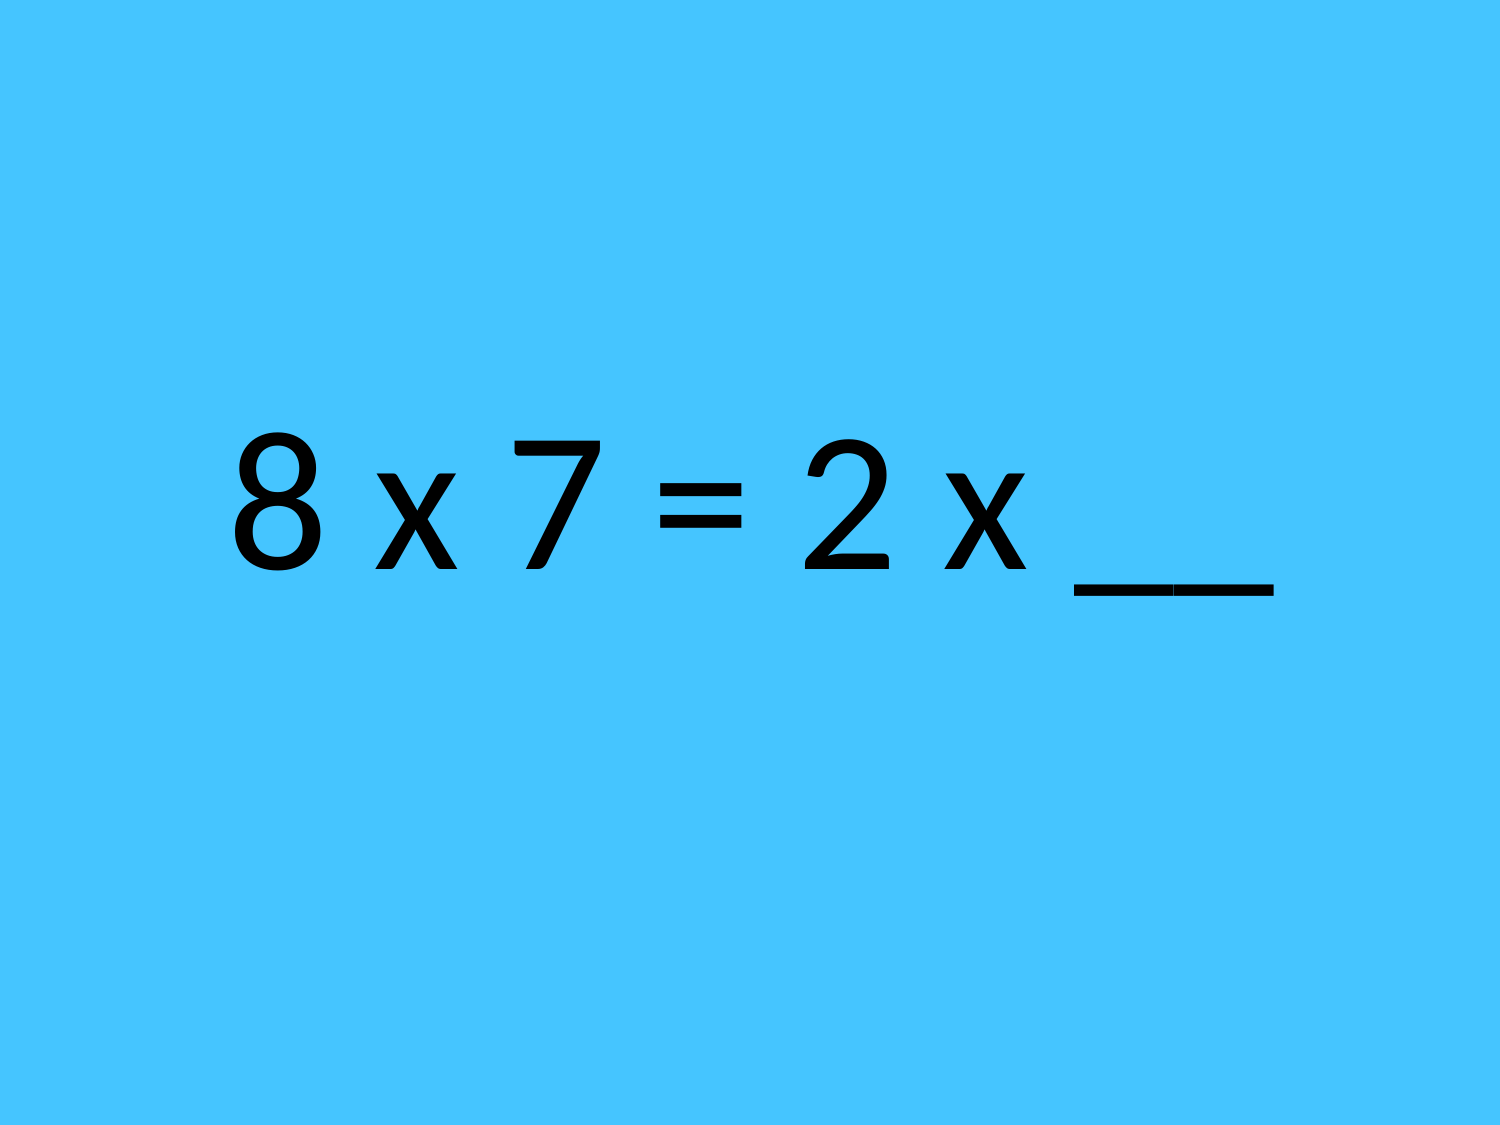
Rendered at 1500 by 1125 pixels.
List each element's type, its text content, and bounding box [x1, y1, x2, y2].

text_box 8 x 7 = 2 x __ [212, 362, 1363, 618]
